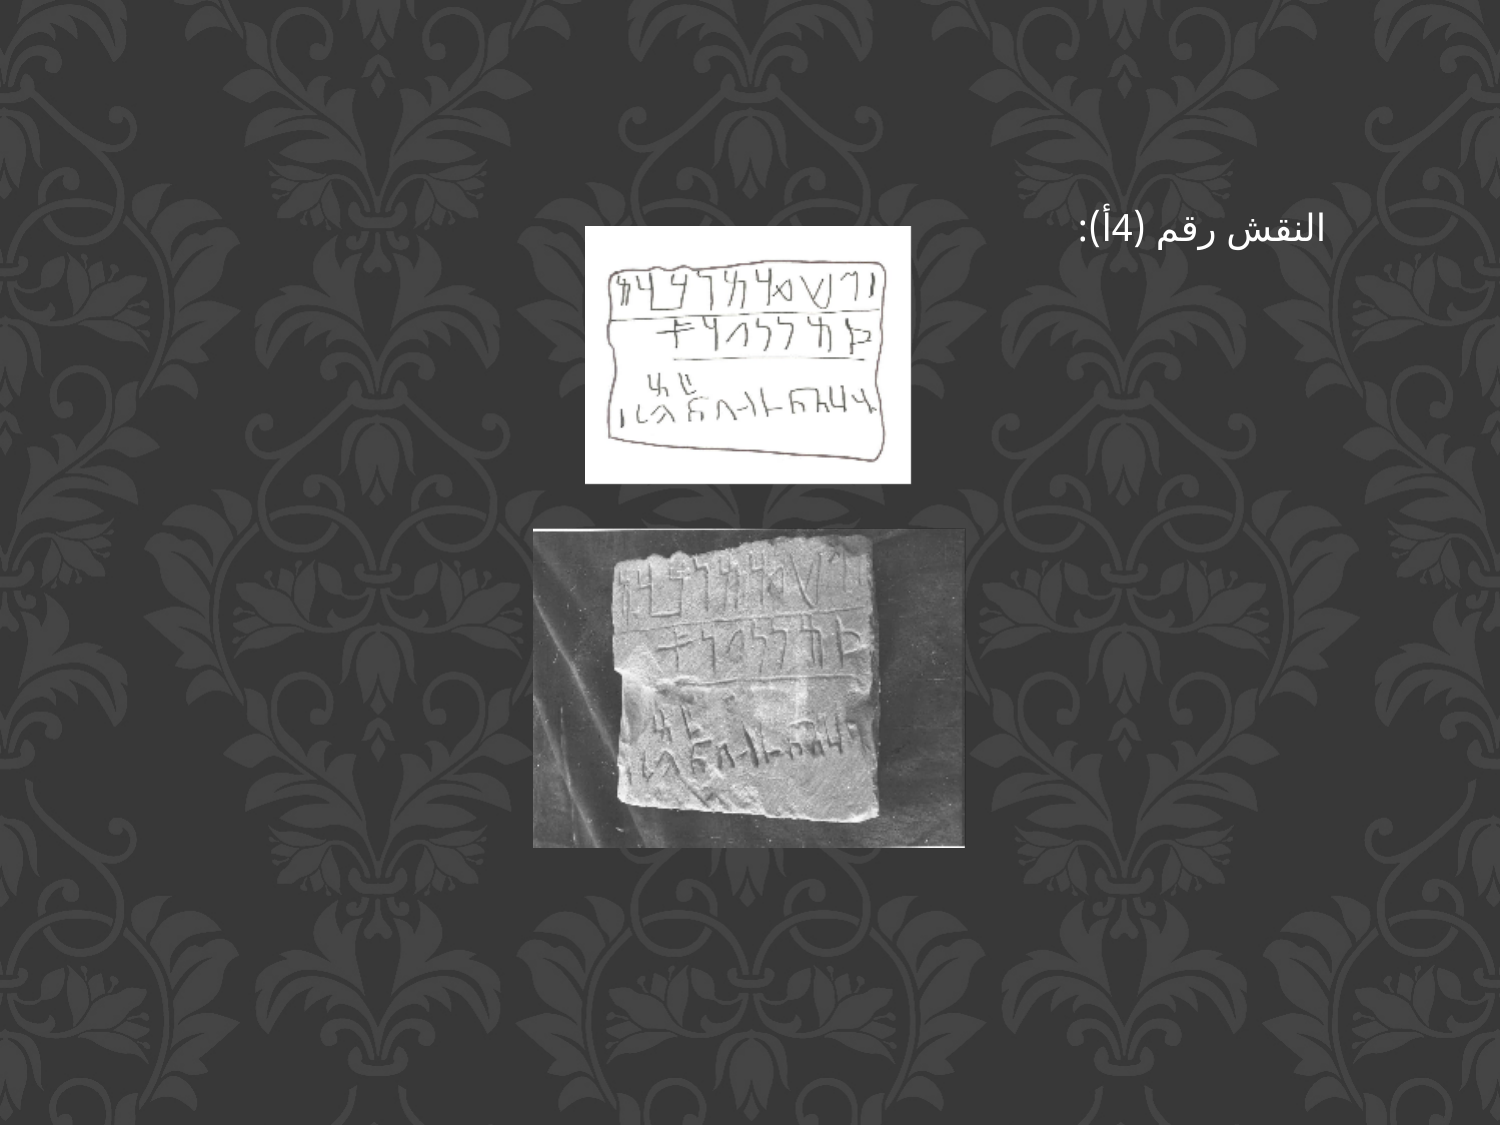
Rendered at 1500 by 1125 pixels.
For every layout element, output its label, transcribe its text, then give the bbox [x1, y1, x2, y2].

picture [585, 226, 913, 487]
text_box النقش رقم (4أ): [1011, 196, 1342, 256]
picture [533, 526, 967, 848]
